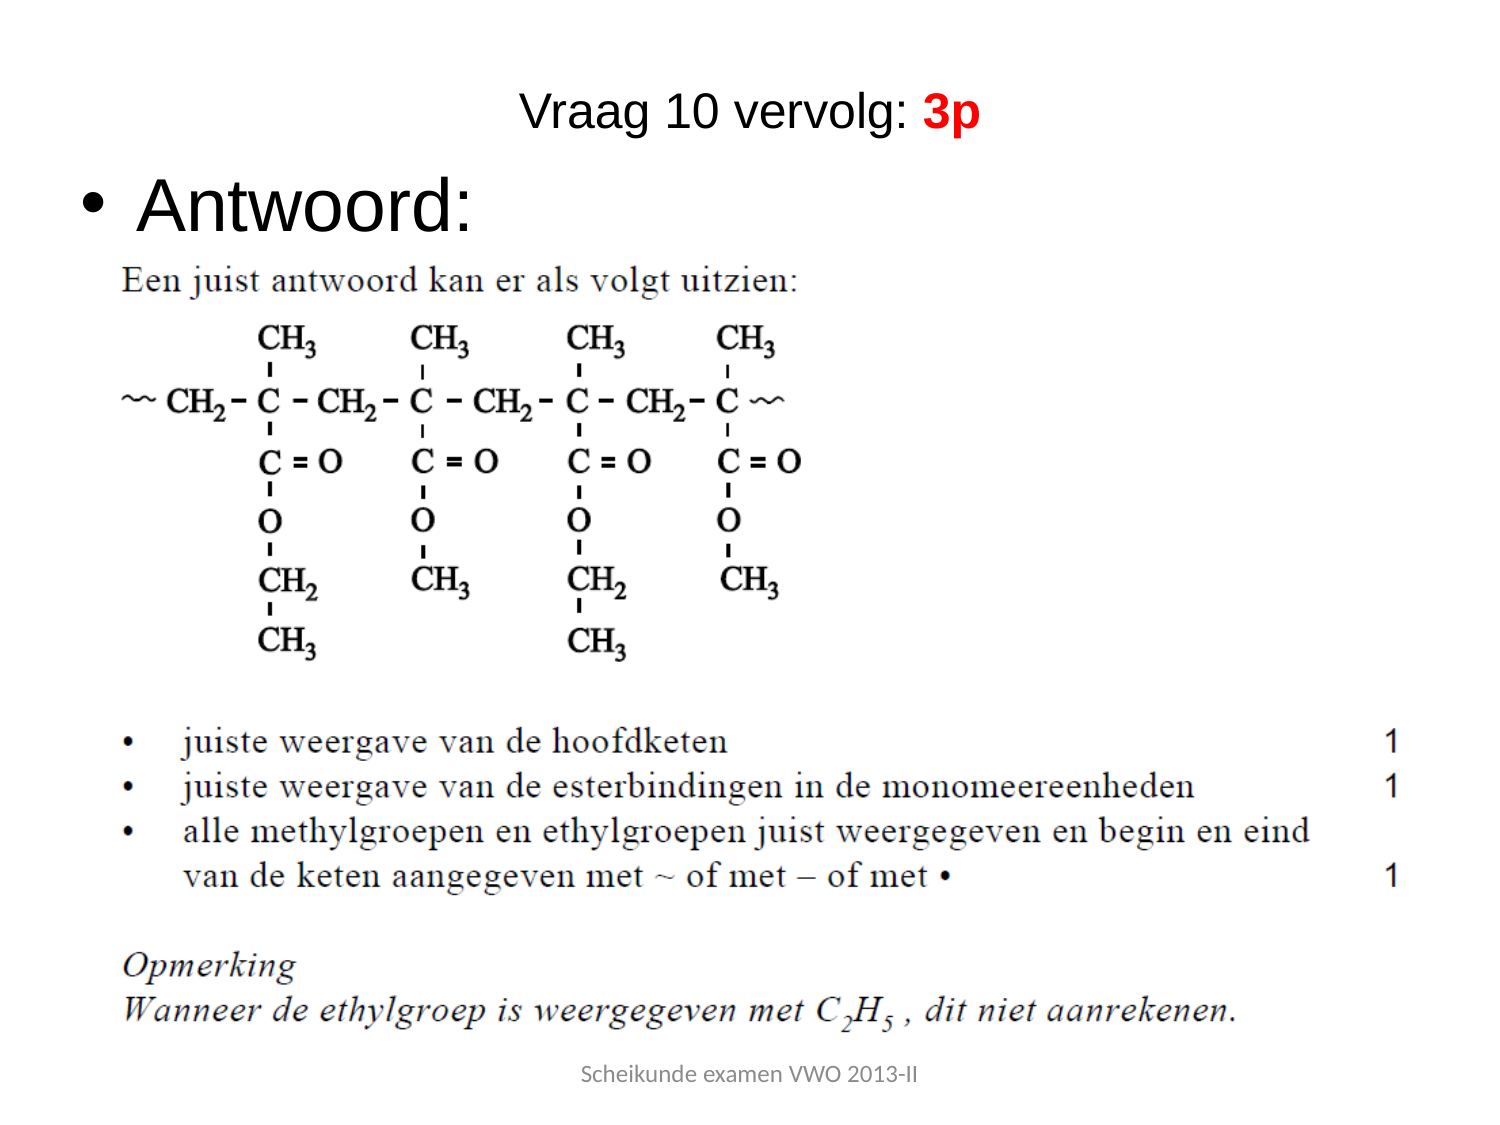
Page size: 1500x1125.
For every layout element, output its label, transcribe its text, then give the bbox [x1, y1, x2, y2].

footer Scheikunde examen VWO 2013-II [512, 1066, 988, 1103]
title Vraag 10 vervolg: 3p [75, 45, 1425, 173]
list Antwoord: [64, 149, 1415, 279]
picture [100, 255, 1442, 1059]
